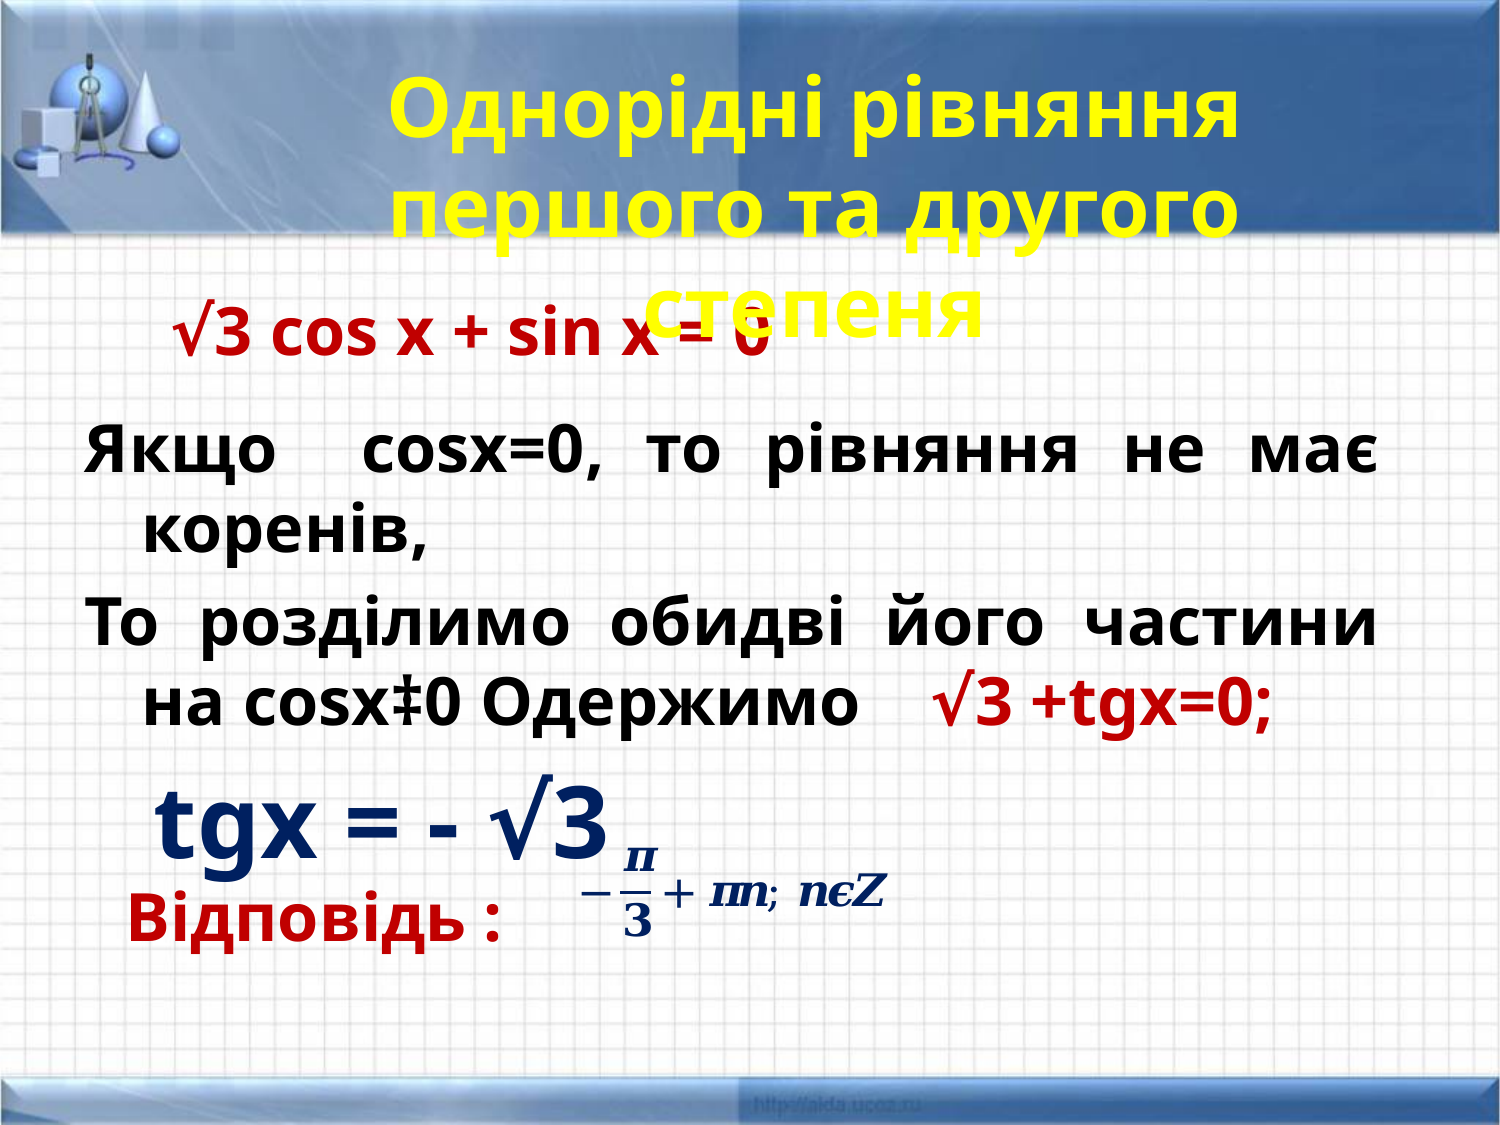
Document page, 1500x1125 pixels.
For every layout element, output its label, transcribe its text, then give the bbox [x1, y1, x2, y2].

text_box √3 cos x + sin x = 0 [155, 281, 787, 376]
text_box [363, 843, 1105, 988]
text_box Якщо cosx=0, то рівняння не має коренів, То розділимо обидві його частини на cosх‡0 Одержимо √3 +tgx=0; tgx = - √3 [70, 398, 1395, 980]
text_box Відповідь : [110, 867, 357, 962]
picture [0, 0, 1500, 1125]
text_box Однорідні рівняння першого та другого степеня [210, 46, 1418, 362]
